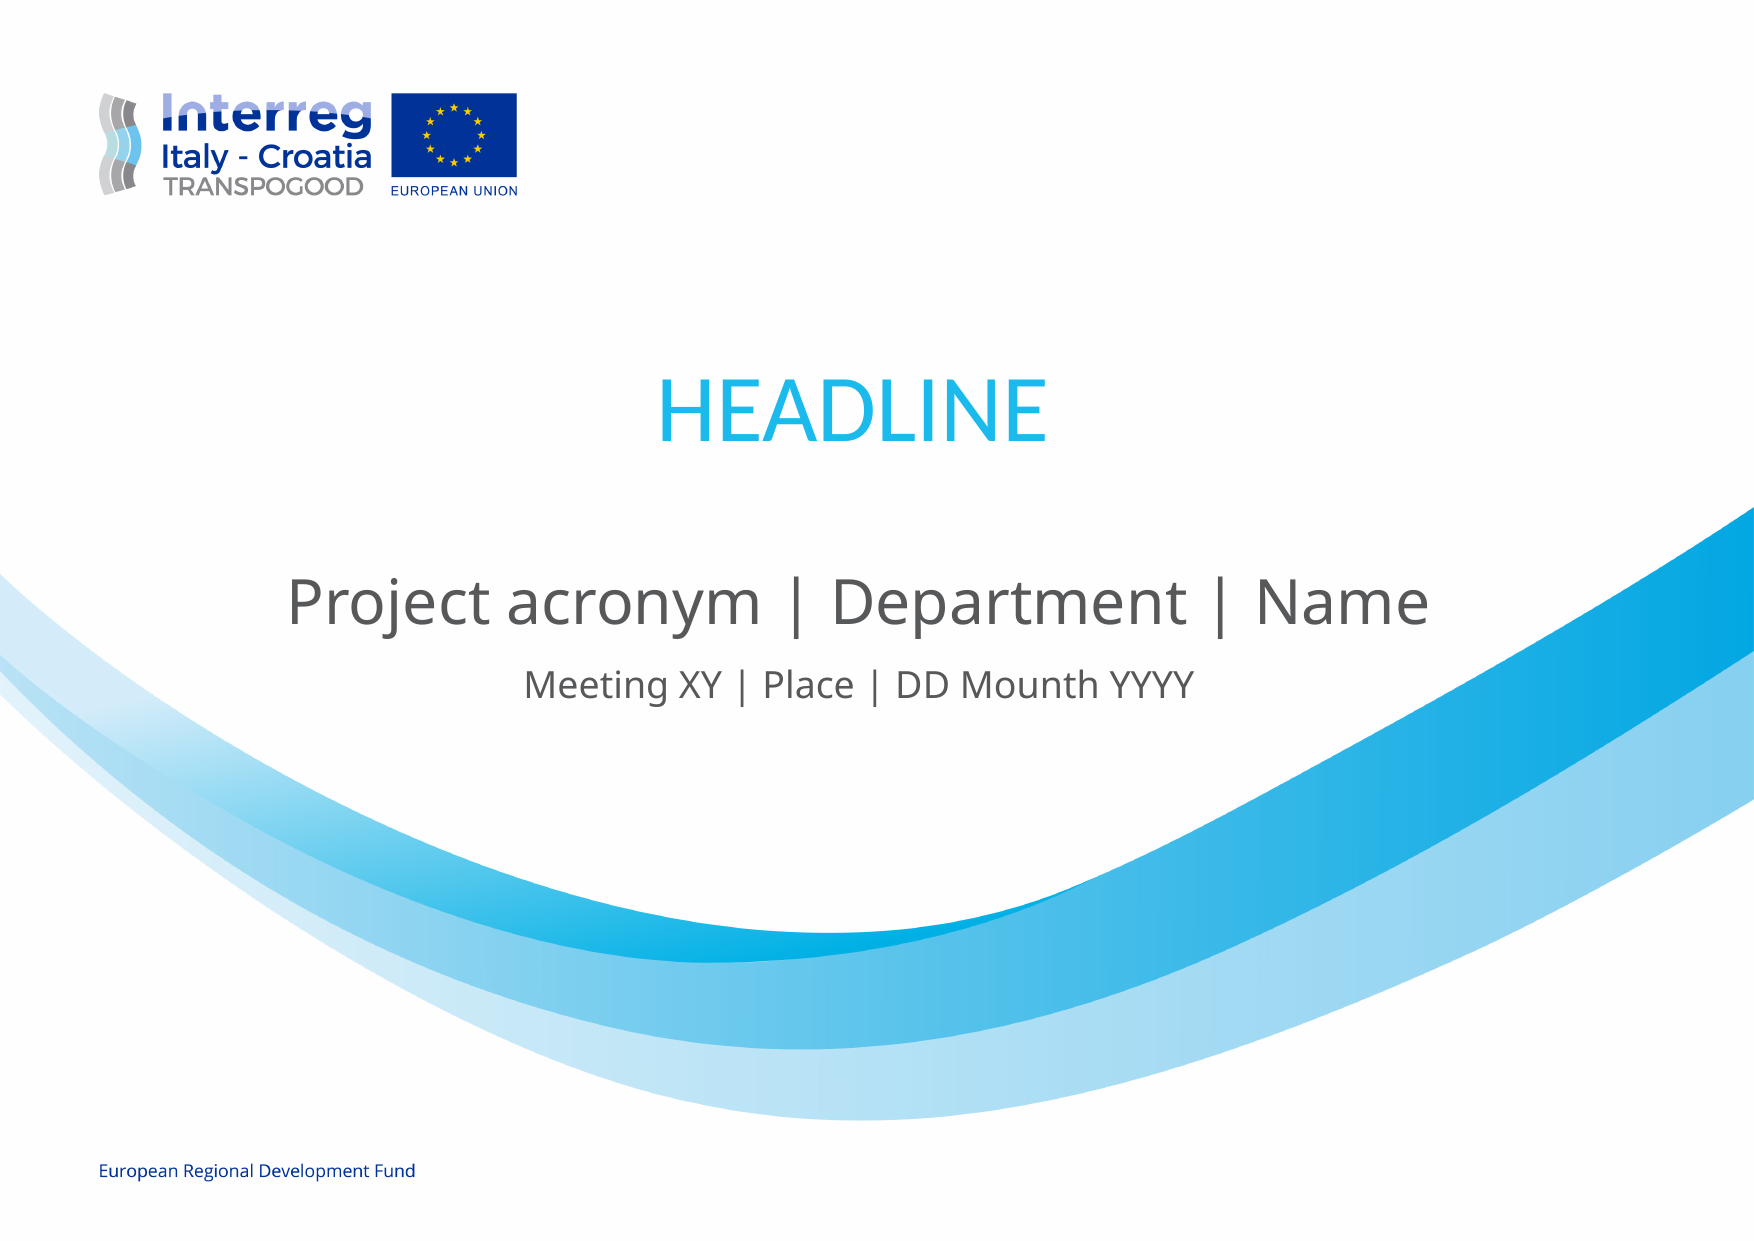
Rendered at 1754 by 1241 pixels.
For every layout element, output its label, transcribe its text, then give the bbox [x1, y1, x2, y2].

picture [0, 0, 1754, 1241]
text_box HEADLINE [427, 337, 1279, 470]
text_box Project acronym | Department | Name [156, 553, 1563, 646]
text_box Meeting XY | Place | DD Mounth YYYY [156, 652, 1563, 716]
